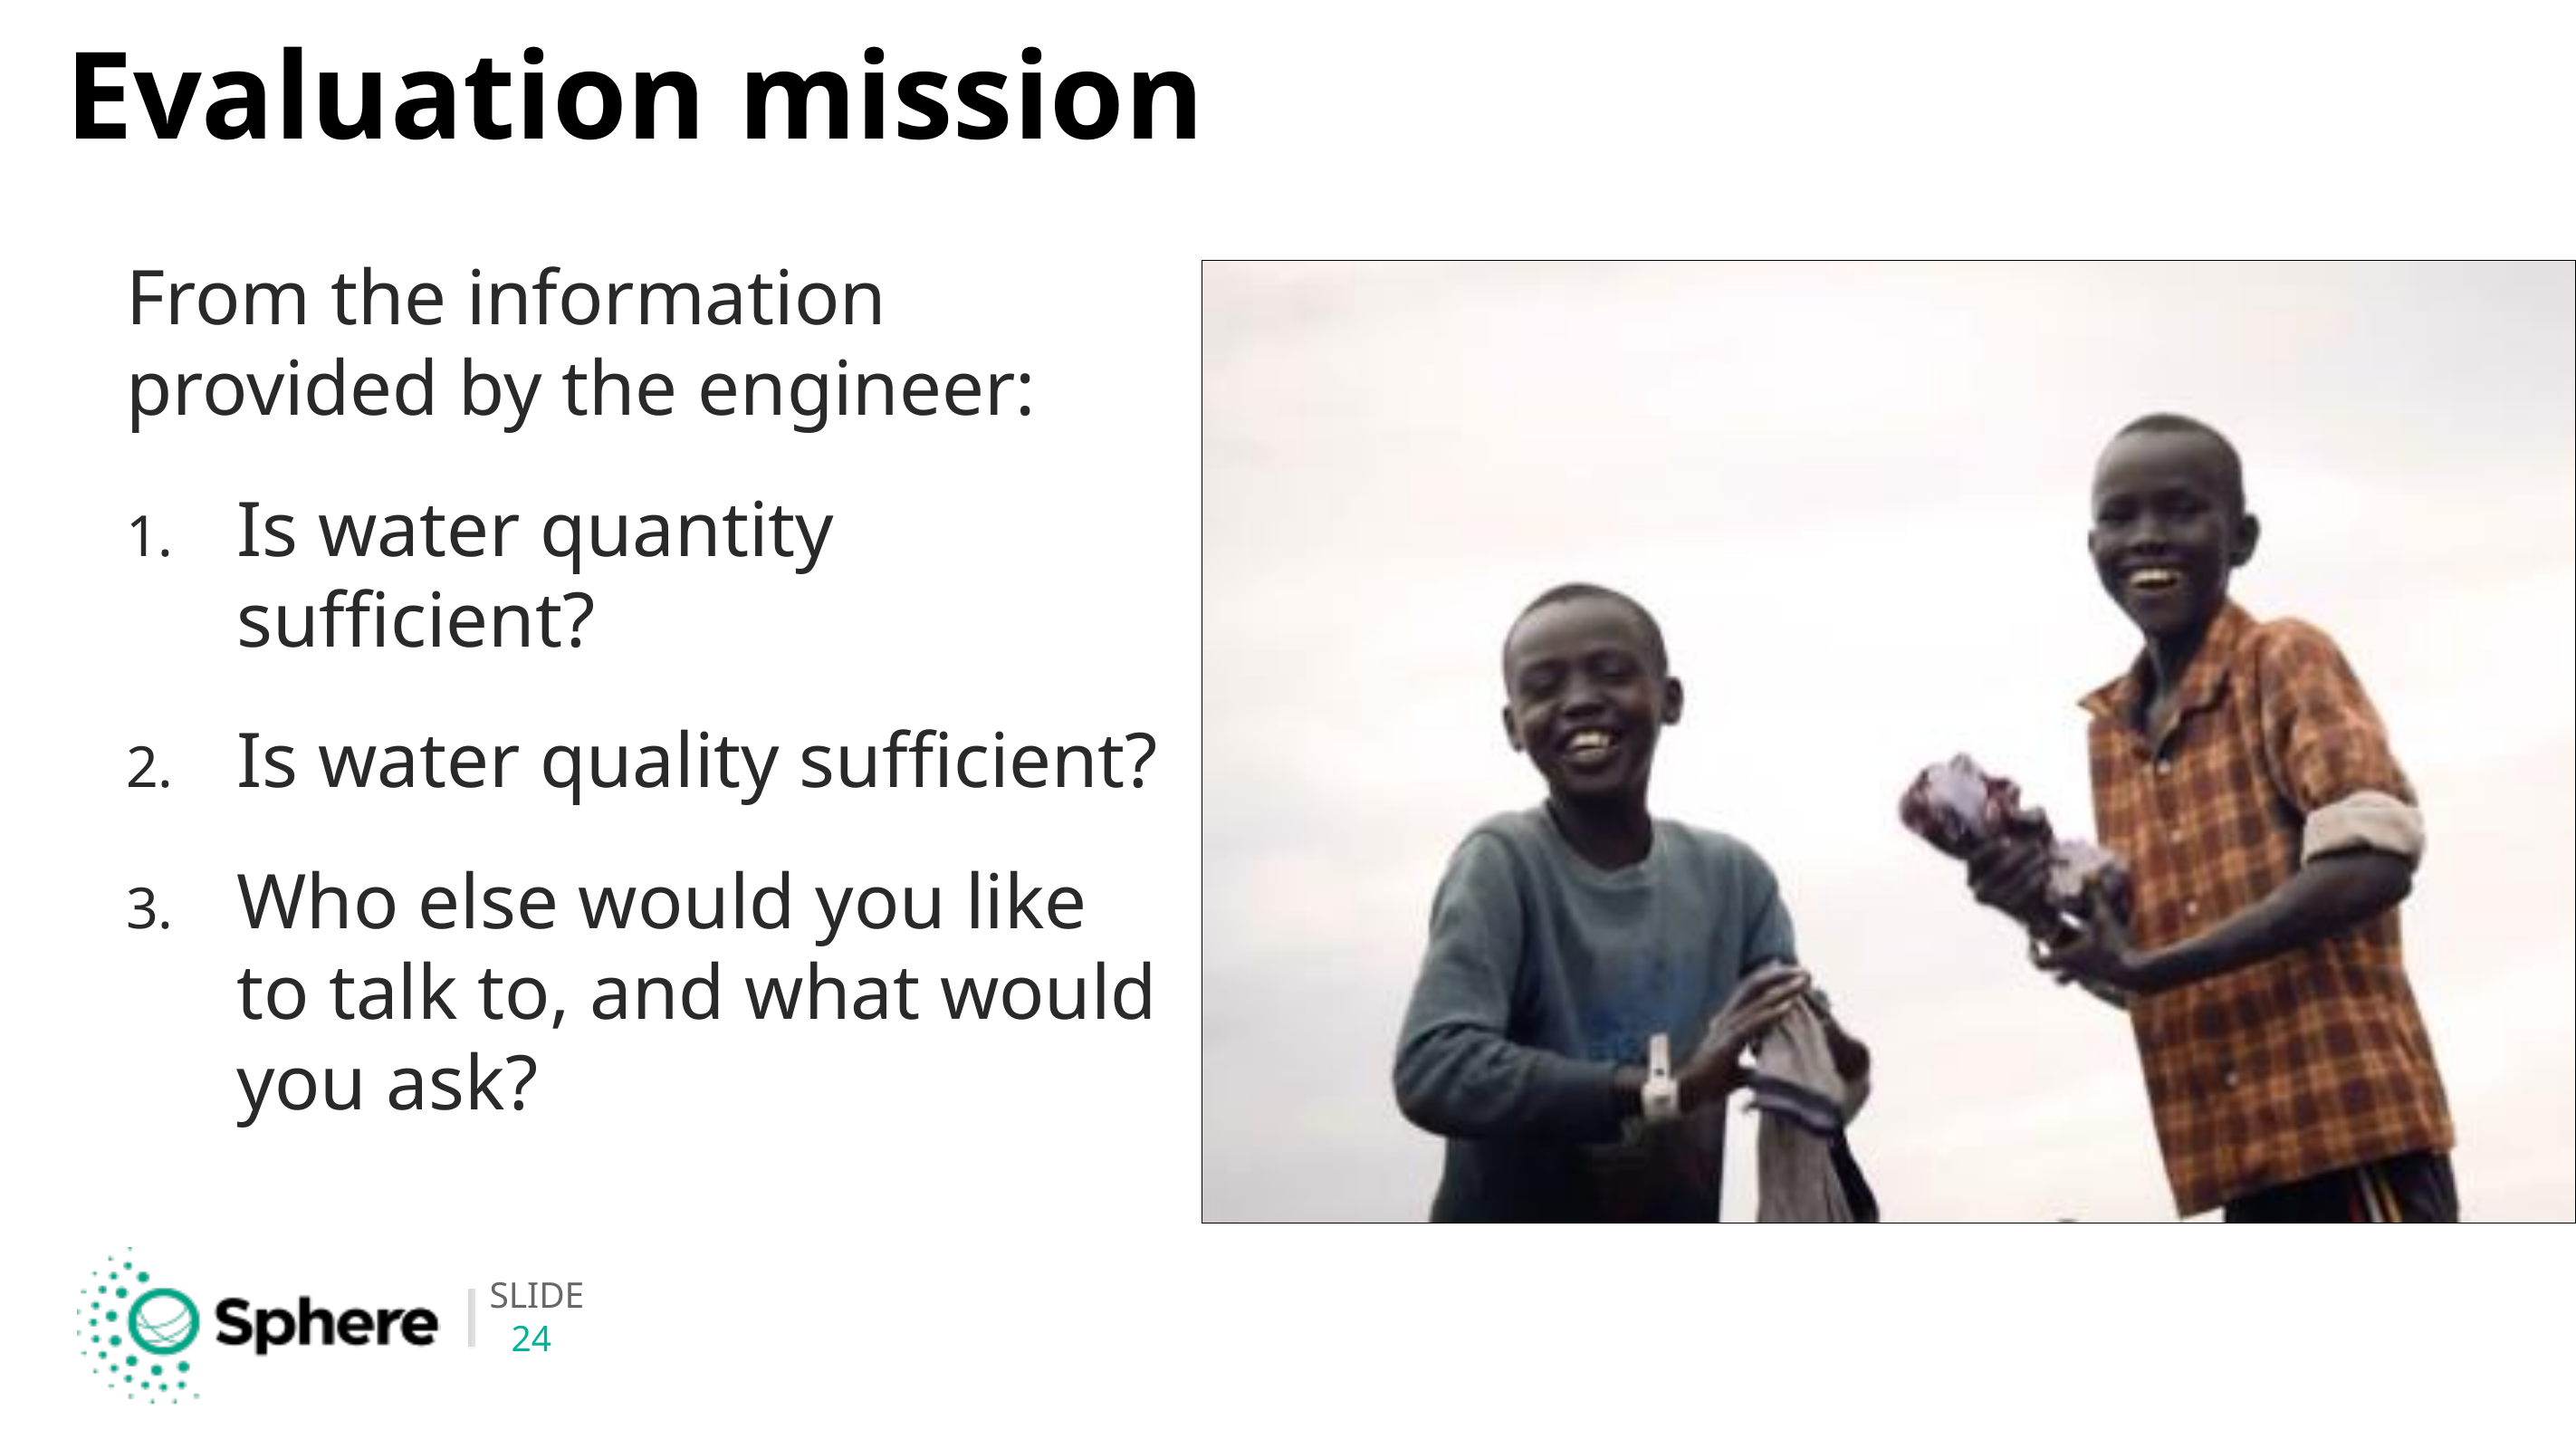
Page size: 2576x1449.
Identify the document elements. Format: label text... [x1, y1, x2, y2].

picture [77, 1247, 441, 1406]
list From the information provided by the engineer: Is water quantity sufficient? Is water quality sufficient? Who else would you like to talk to, and what would you ask? [118, 241, 1183, 1051]
slide_number 24 [503, 1308, 563, 1367]
title Evaluation mission [57, 10, 1219, 179]
picture [1202, 260, 2576, 1224]
picture [468, 1289, 479, 1349]
